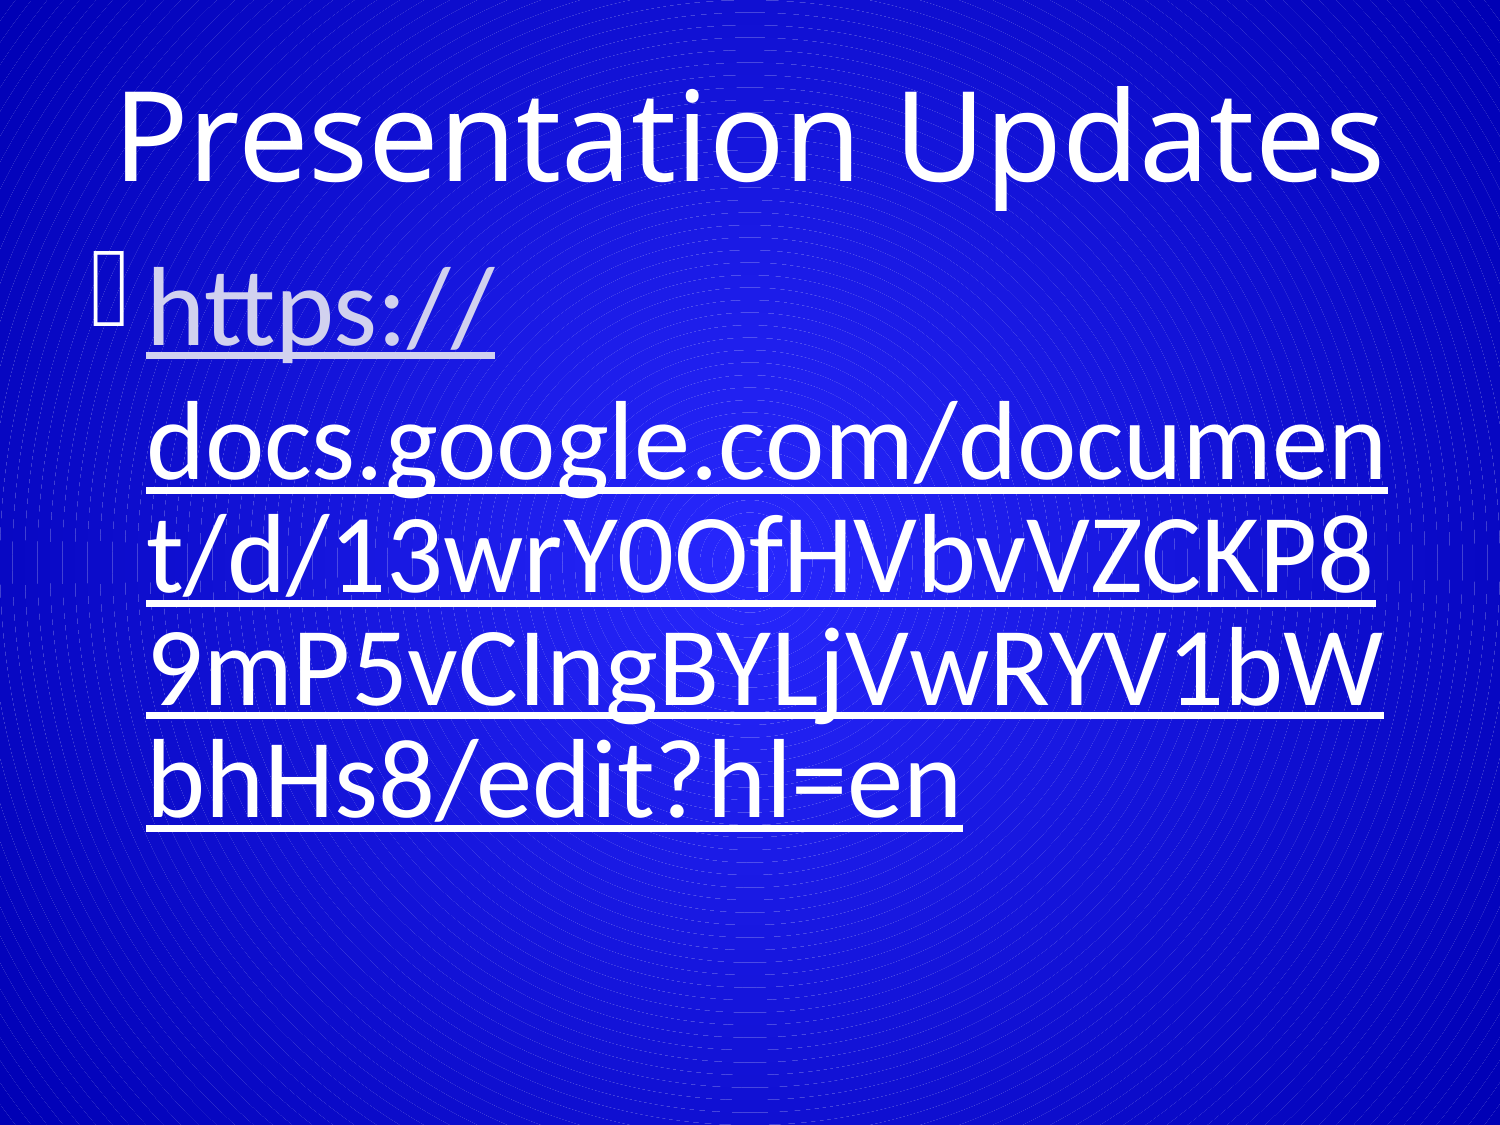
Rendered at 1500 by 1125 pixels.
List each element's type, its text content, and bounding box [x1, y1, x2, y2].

title Presentation Updates [0, 37, 1500, 226]
list https://docs.google.com/document/d/13wrY0OfHVbvVZCKP89mP5vCIngBYLjVwRYV1bWbhHs8/edit?hl=en [74, 224, 1426, 1088]
